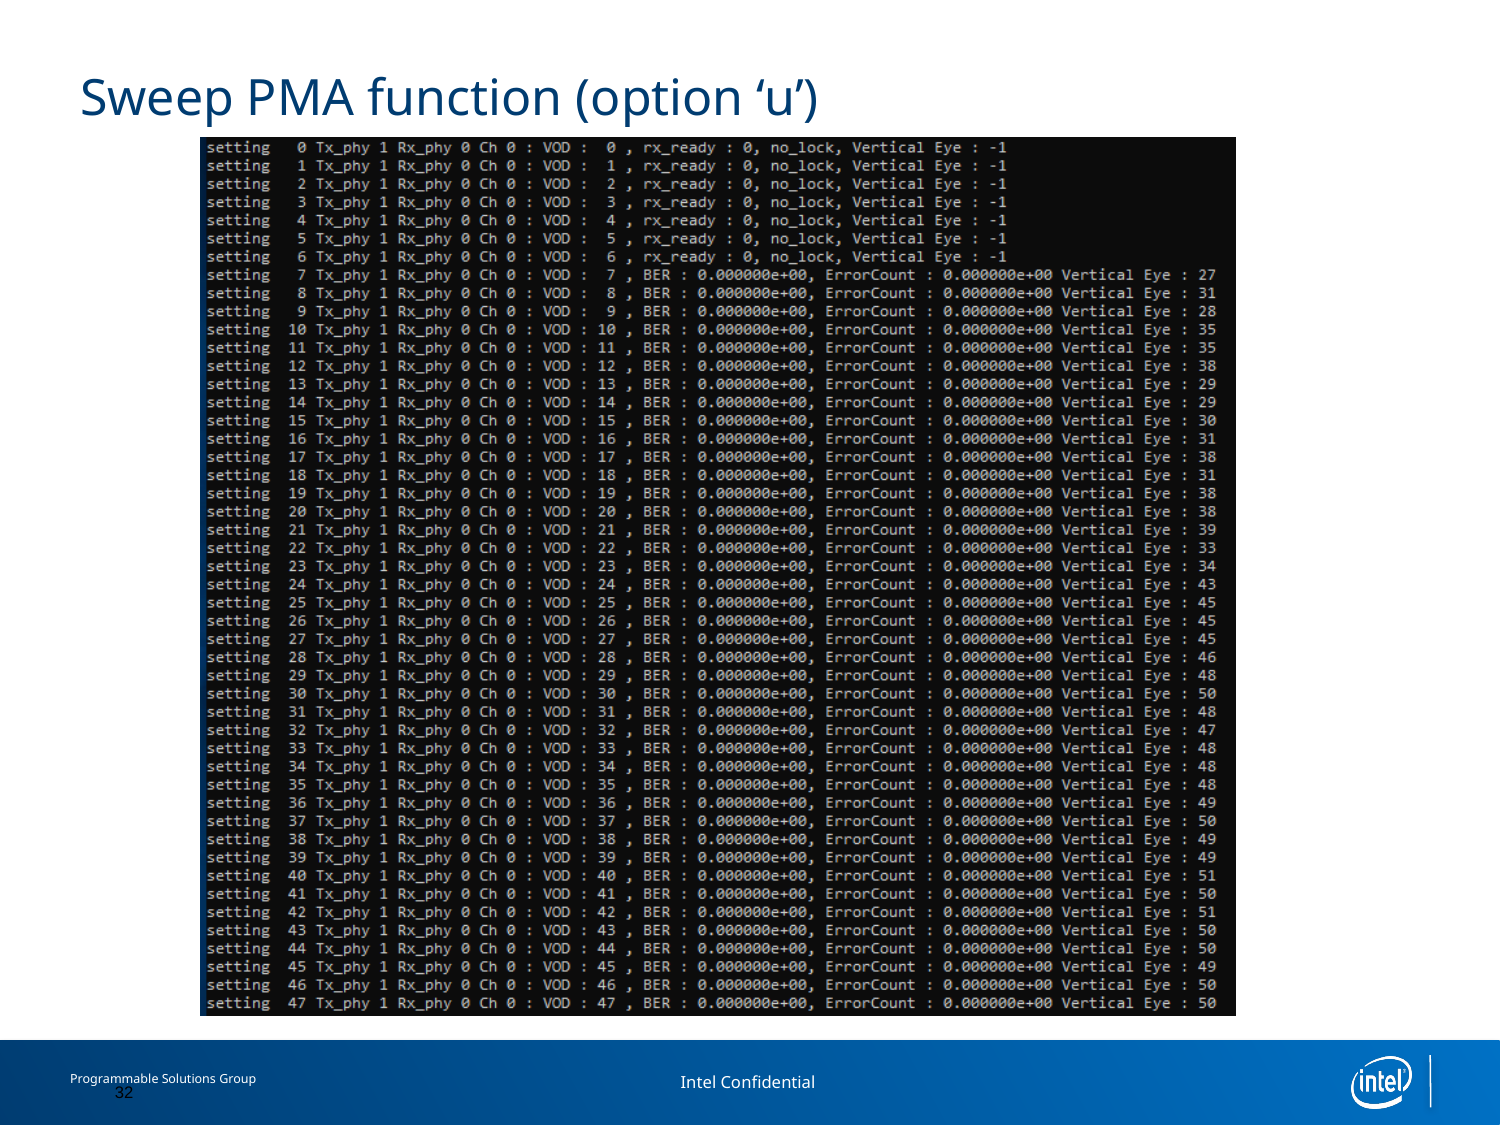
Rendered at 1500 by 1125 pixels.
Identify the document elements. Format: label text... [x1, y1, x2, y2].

picture [199, 137, 1236, 1016]
picture [1351, 1056, 1412, 1109]
title Sweep PMA function (option ‘u’) [80, 65, 1442, 194]
slide_number 32 [19, 1069, 134, 1116]
